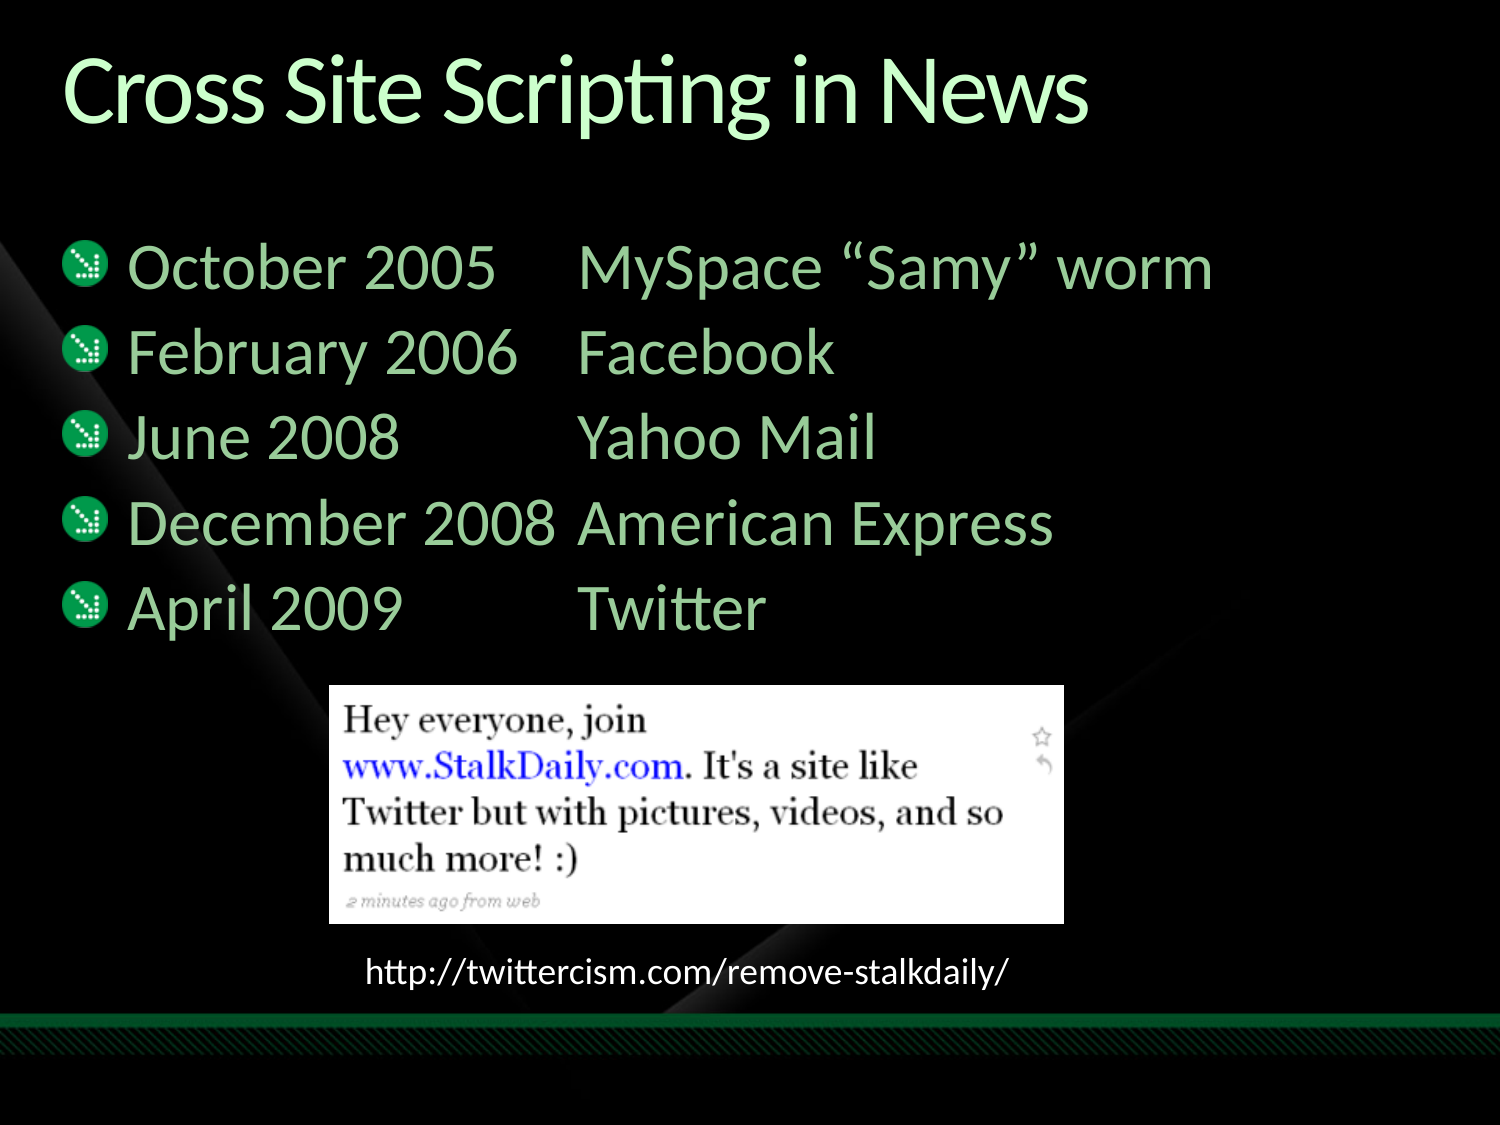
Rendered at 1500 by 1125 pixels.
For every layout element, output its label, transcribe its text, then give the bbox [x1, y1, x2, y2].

title Cross Site Scripting in News [62, 37, 1438, 147]
list October 2005 MySpace “Samy” worm February 2006 Facebook June 2008 Yahoo Mail December 2008 American Express April 2009 Twitter [62, 231, 1438, 980]
text_box http://twittercism.com/remove-stalkdaily/ [350, 940, 1025, 1000]
picture [0, 0, 1500, 1125]
